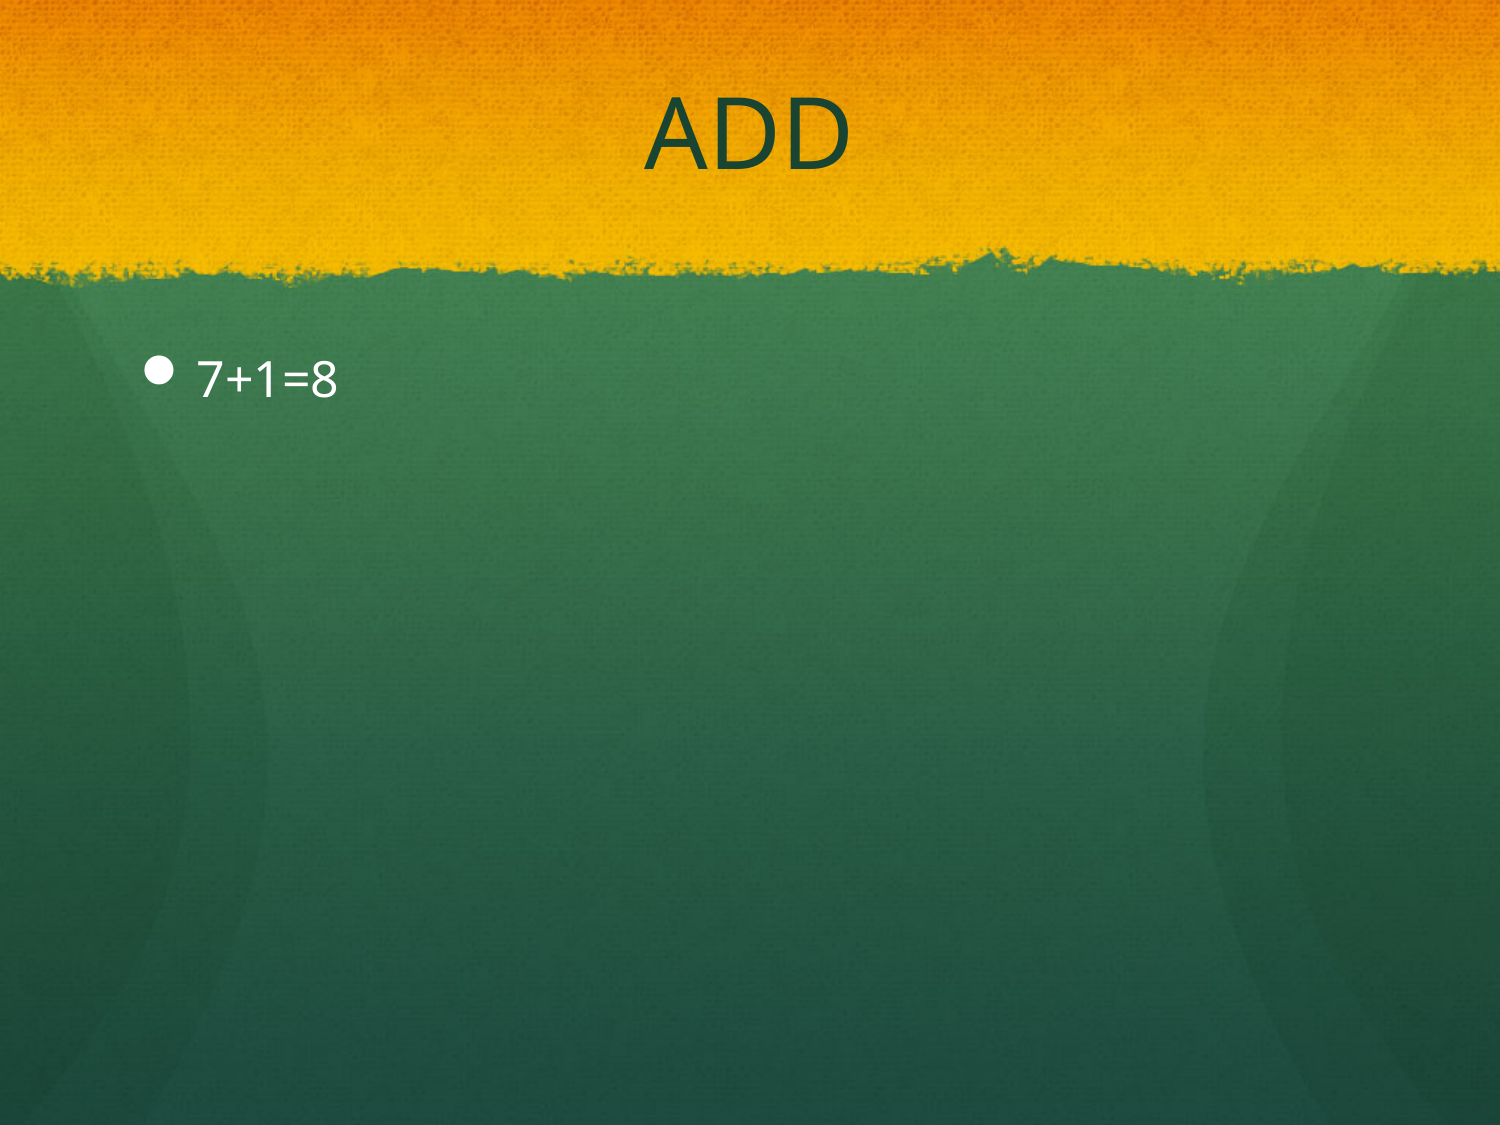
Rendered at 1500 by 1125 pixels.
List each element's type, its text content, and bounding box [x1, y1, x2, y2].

list 7+1=8 [125, 339, 1375, 1026]
title ADD [125, 13, 1375, 246]
picture [0, 0, 1500, 1125]
